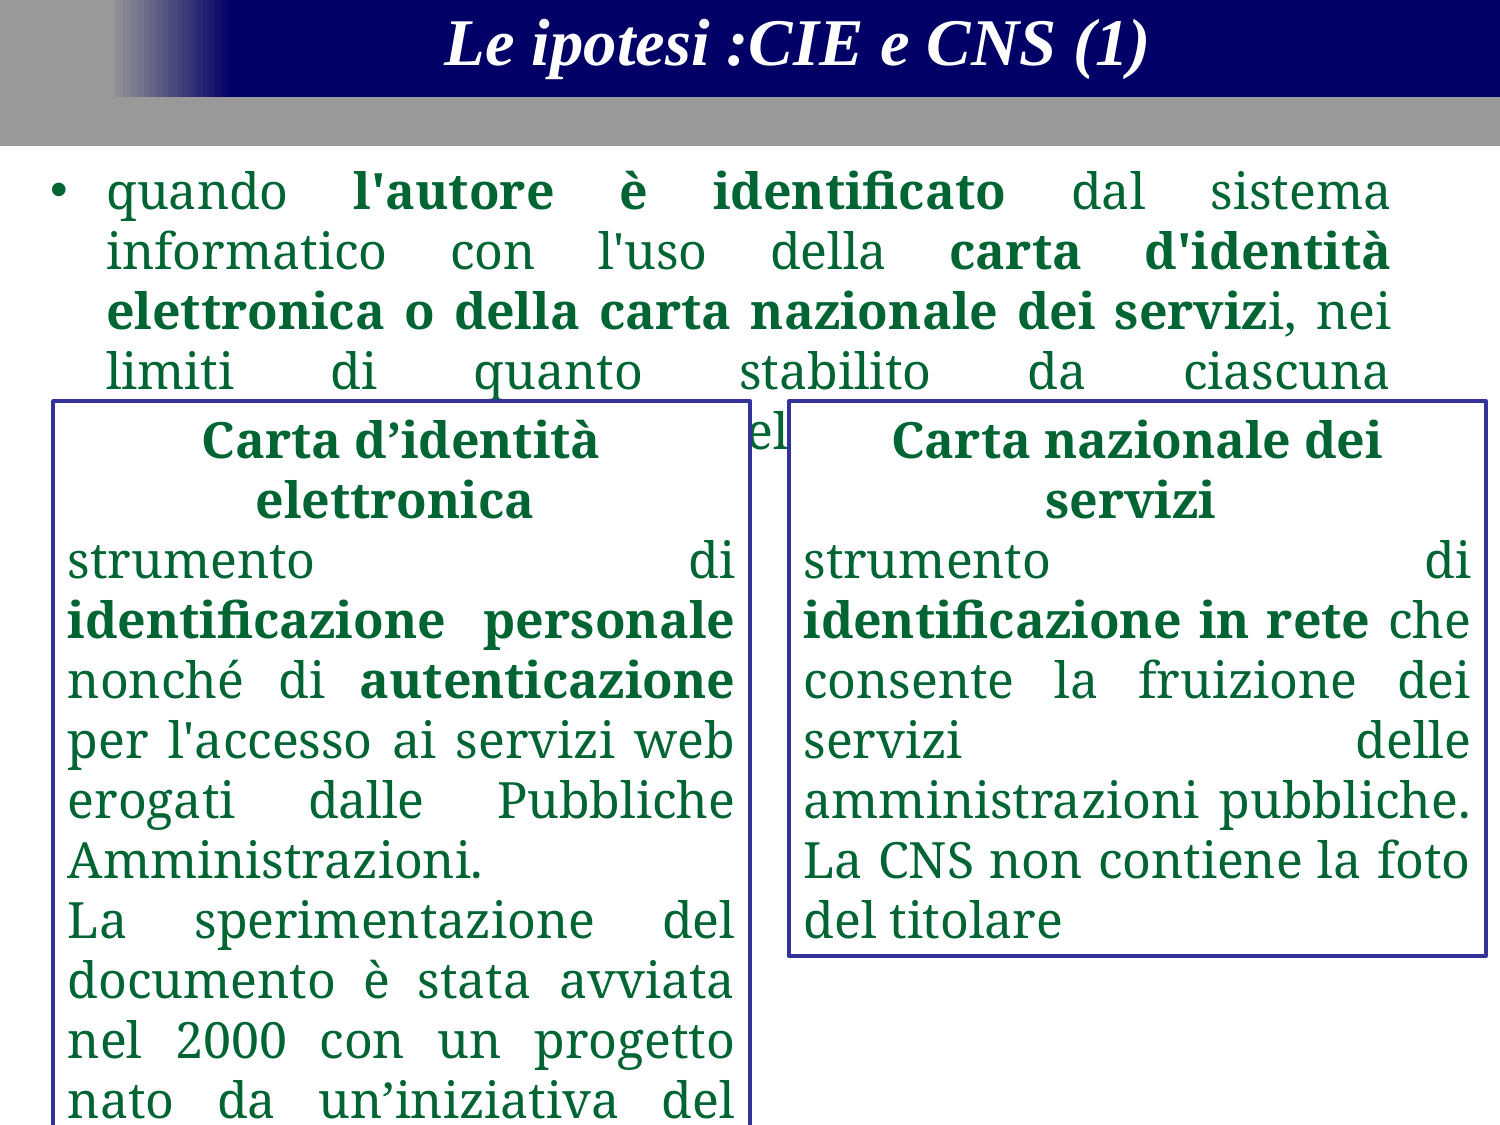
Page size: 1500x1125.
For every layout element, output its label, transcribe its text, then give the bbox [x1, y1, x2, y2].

text_box Le ipotesi :CIE e CNS (1) [93, 0, 1500, 129]
text_box Carta d’identità elettronica strumento di identificazione personale nonché di autenticazione per l'accesso ai servizi web erogati dalle Pubbliche Amministrazioni. La sperimentazione del documento è stata avviata nel 2000 con un progetto nato da un’iniziativa del Ministero dell’Interno in collaborazione con 156 Comuni. [51, 399, 752, 1125]
text_box quando l'autore è identificato dal sistema informatico con l'uso della carta d'identità elettronica o della carta nazionale dei servizi, nei limiti di quanto stabilito da ciascuna amministrazione ai sensi della normativa vigente; [35, 152, 1407, 468]
picture [0, 0, 1500, 1125]
text_box Carta nazionale dei servizi strumento di identificazione in rete che consente la fruizione dei servizi delle amministrazioni pubbliche. La CNS non contiene la foto del titolare [787, 399, 1488, 958]
